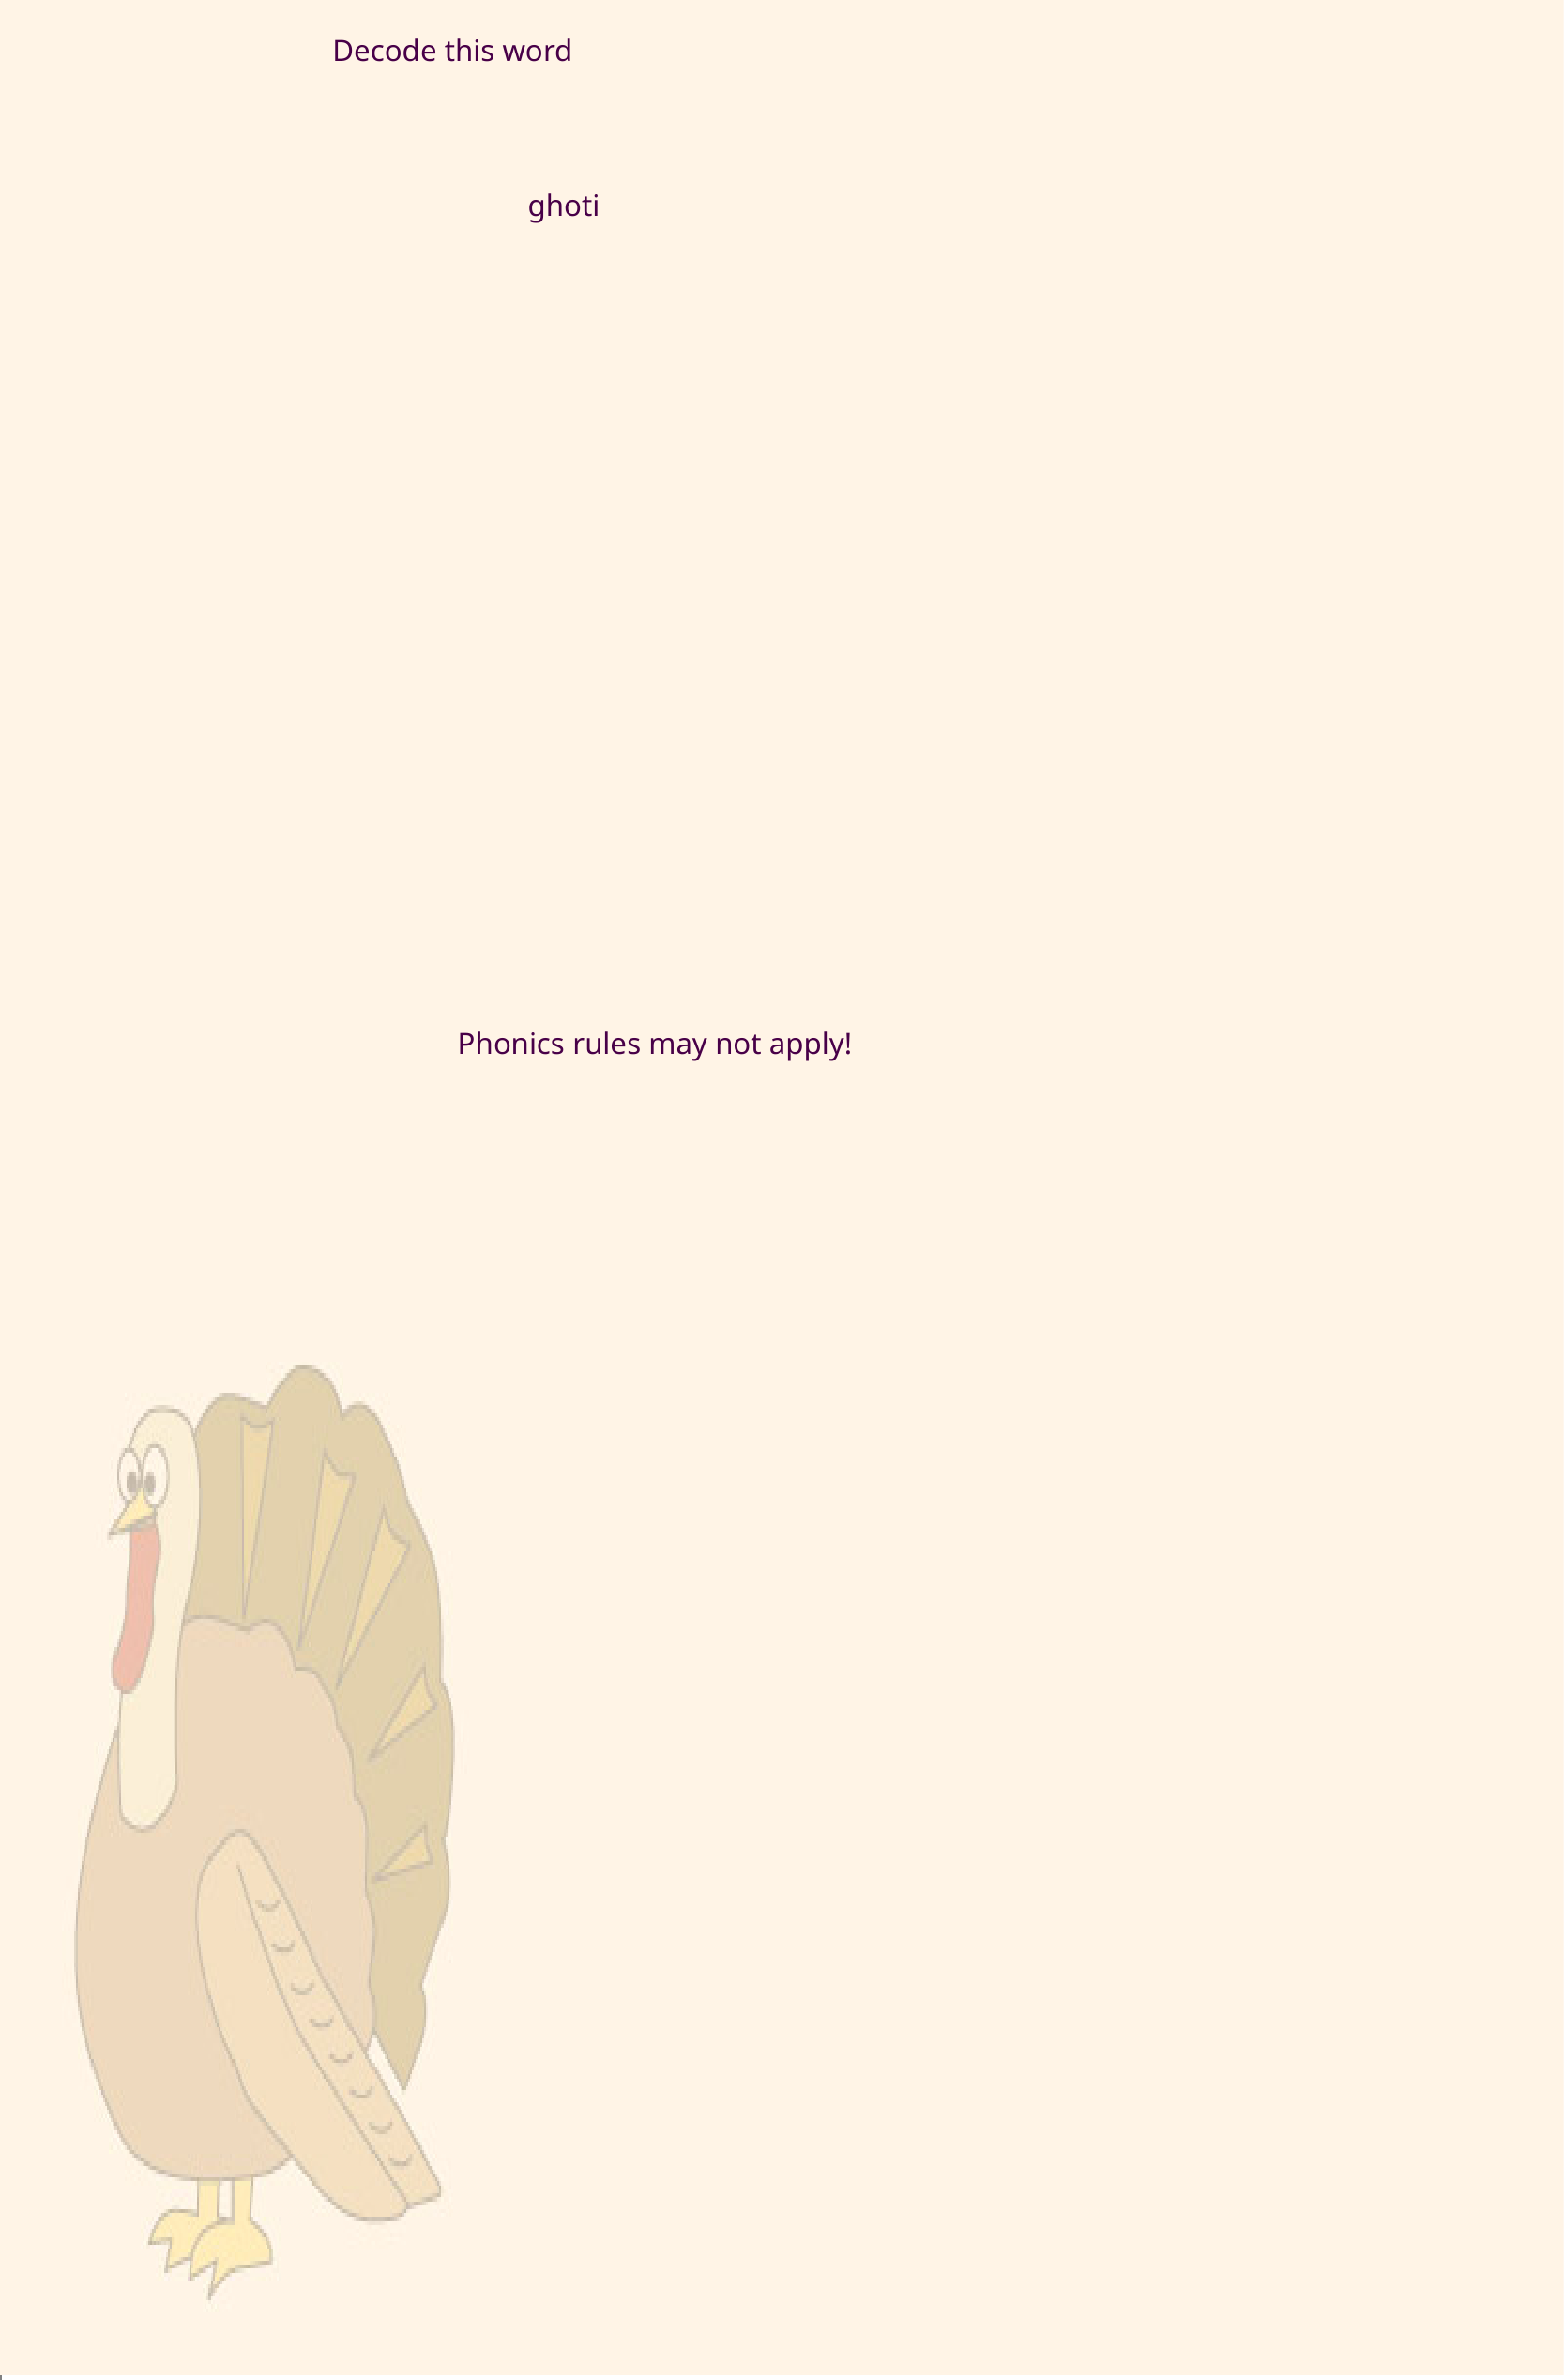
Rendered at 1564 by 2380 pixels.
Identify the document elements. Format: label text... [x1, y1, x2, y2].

picture [0, 0, 1564, 2380]
text_box Decode this word [318, 25, 1308, 75]
text_box Phonics rules may not apply! [443, 1018, 1175, 1068]
text_box ghoti [513, 179, 1066, 229]
